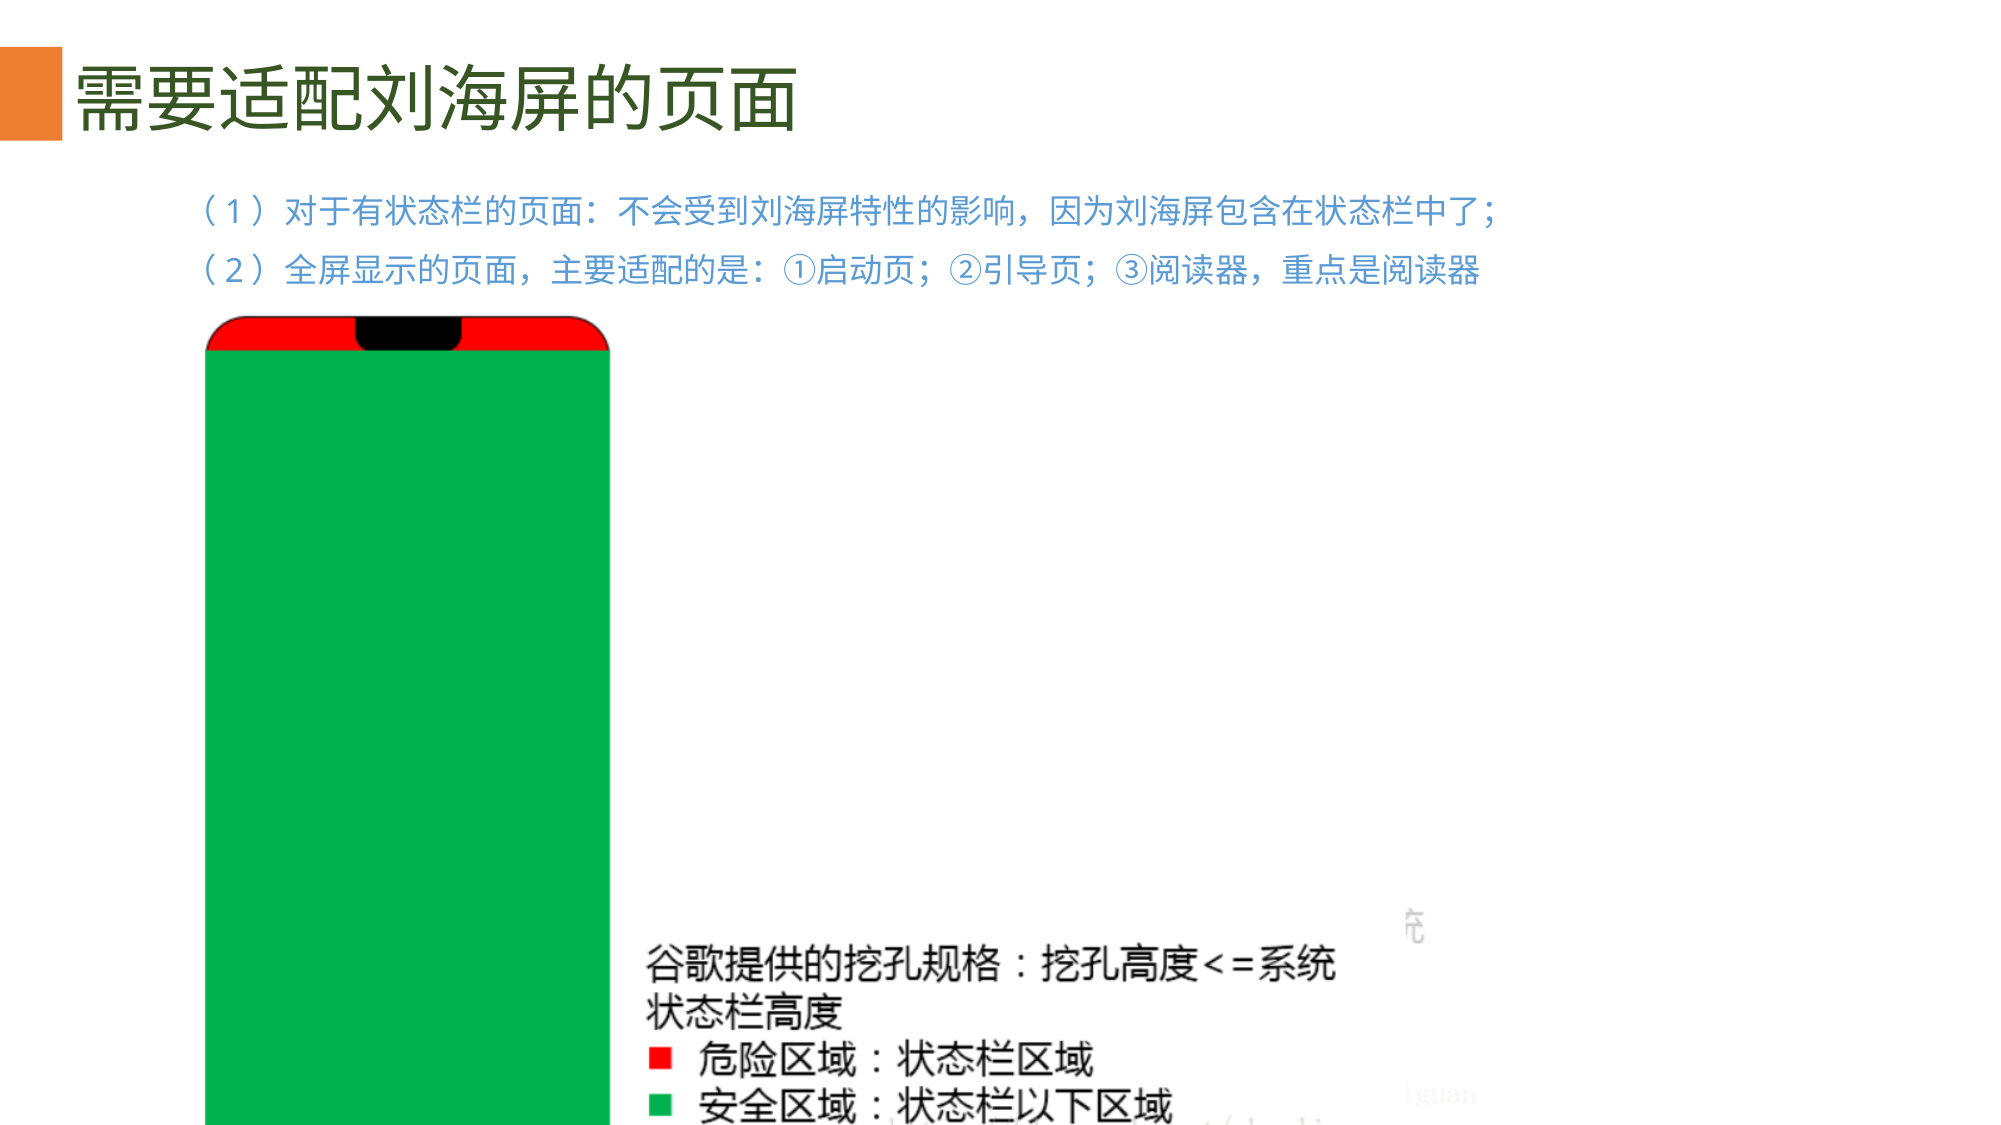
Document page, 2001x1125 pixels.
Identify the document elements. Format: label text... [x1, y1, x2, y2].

text_box （1）对于有状态栏的页面：不会受到刘海屏特性的影响，因为刘海屏包含在状态栏中了； （2）全屏显示的页面，主要适配的是：①启动页；②引导页；③阅读器，重点是阅读器 [168, 162, 1650, 297]
picture [194, 311, 1526, 1125]
text_box 需要适配刘海屏的页面 [62, 47, 1938, 144]
